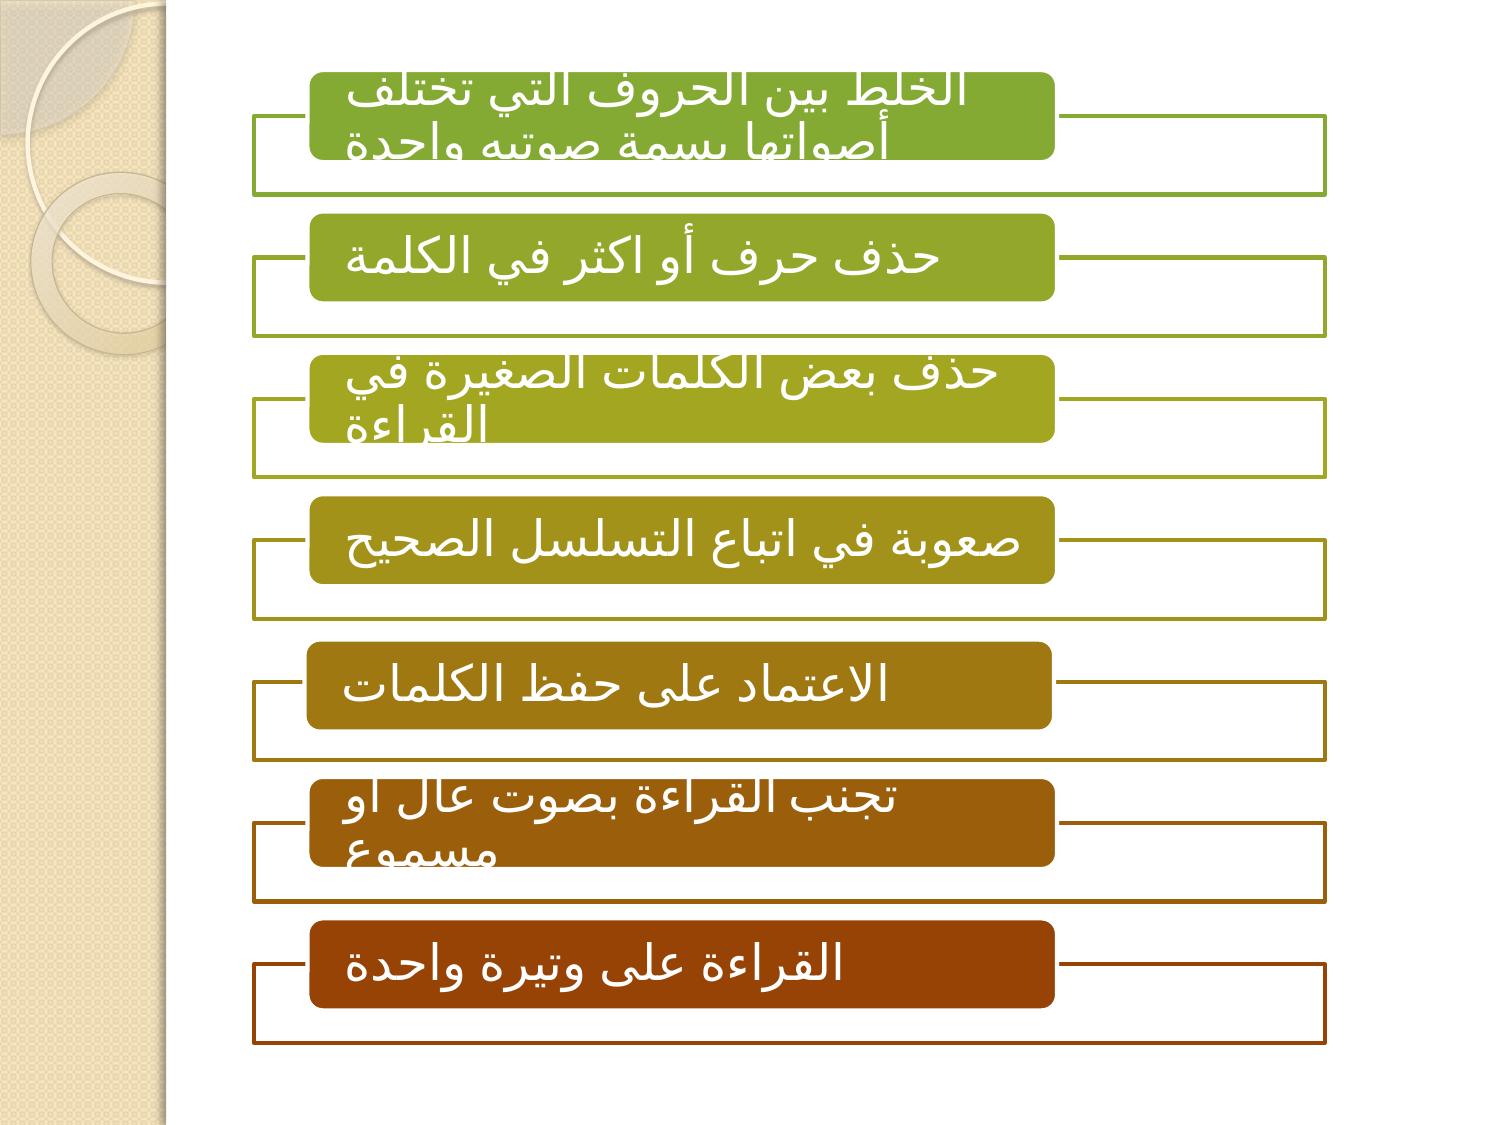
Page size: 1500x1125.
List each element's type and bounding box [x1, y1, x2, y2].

text_box [253, 54, 1325, 1059]
